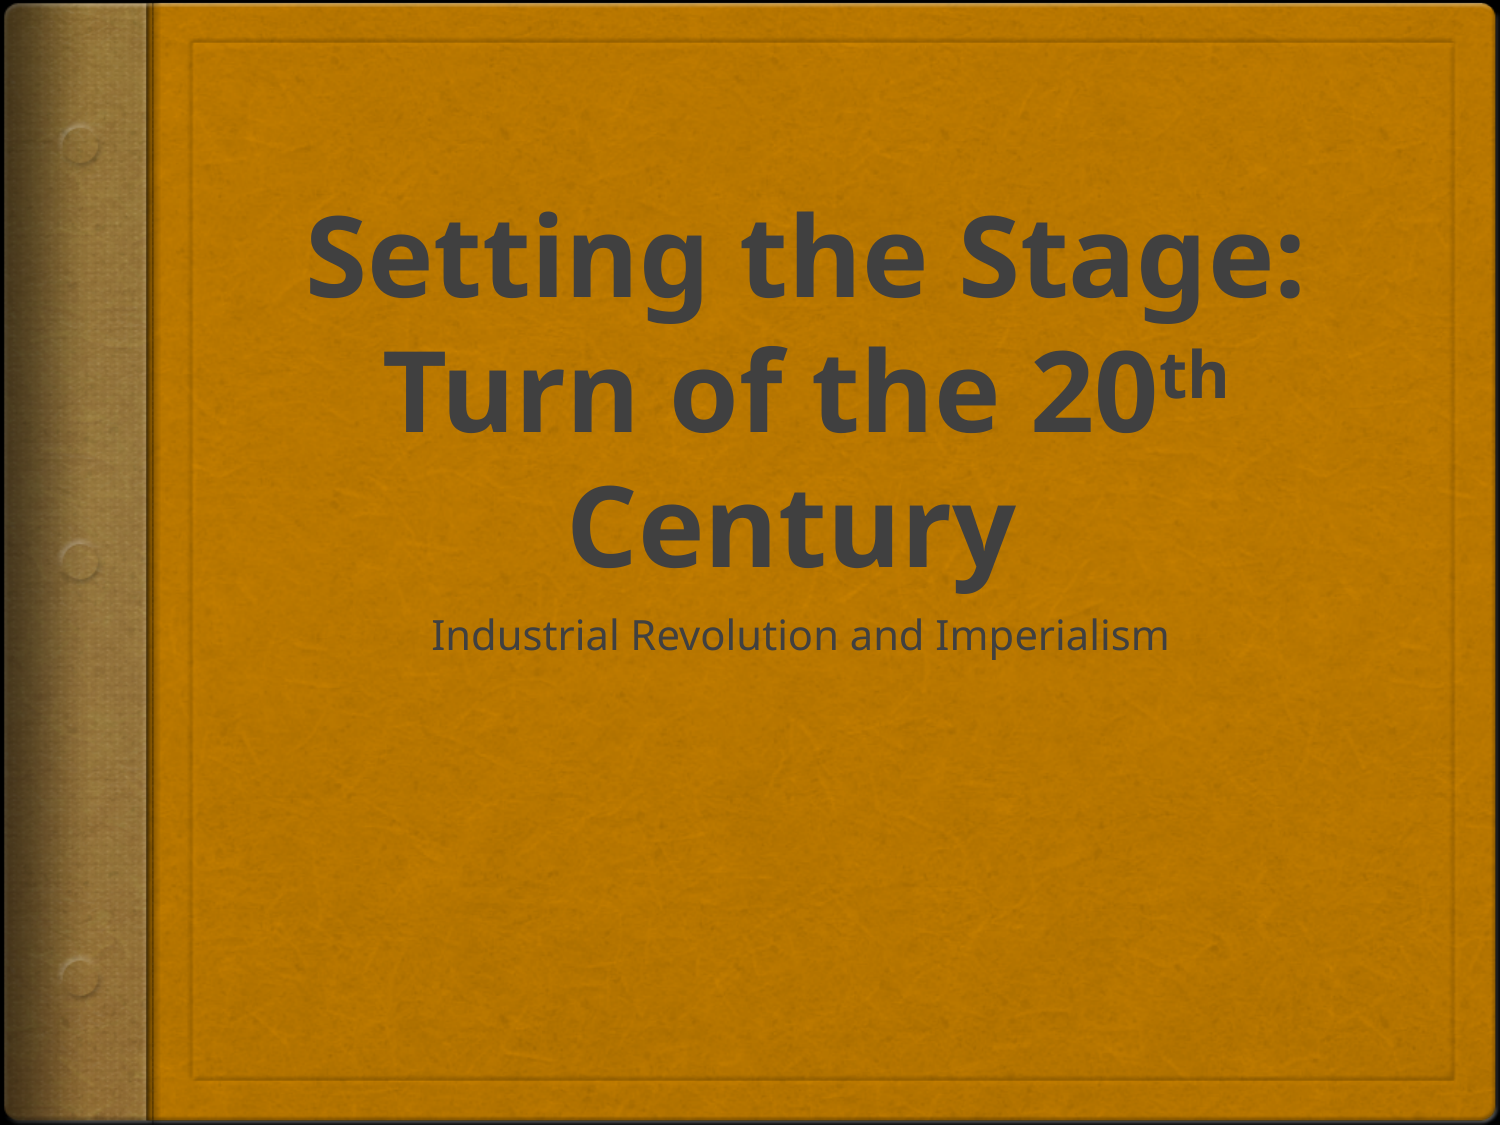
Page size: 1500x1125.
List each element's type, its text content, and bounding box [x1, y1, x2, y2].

title Setting the Stage: Turn of the 20th Century [225, 294, 1388, 598]
subtitle Industrial Revolution and Imperialism [225, 601, 1388, 889]
picture [0, 0, 1500, 1125]
